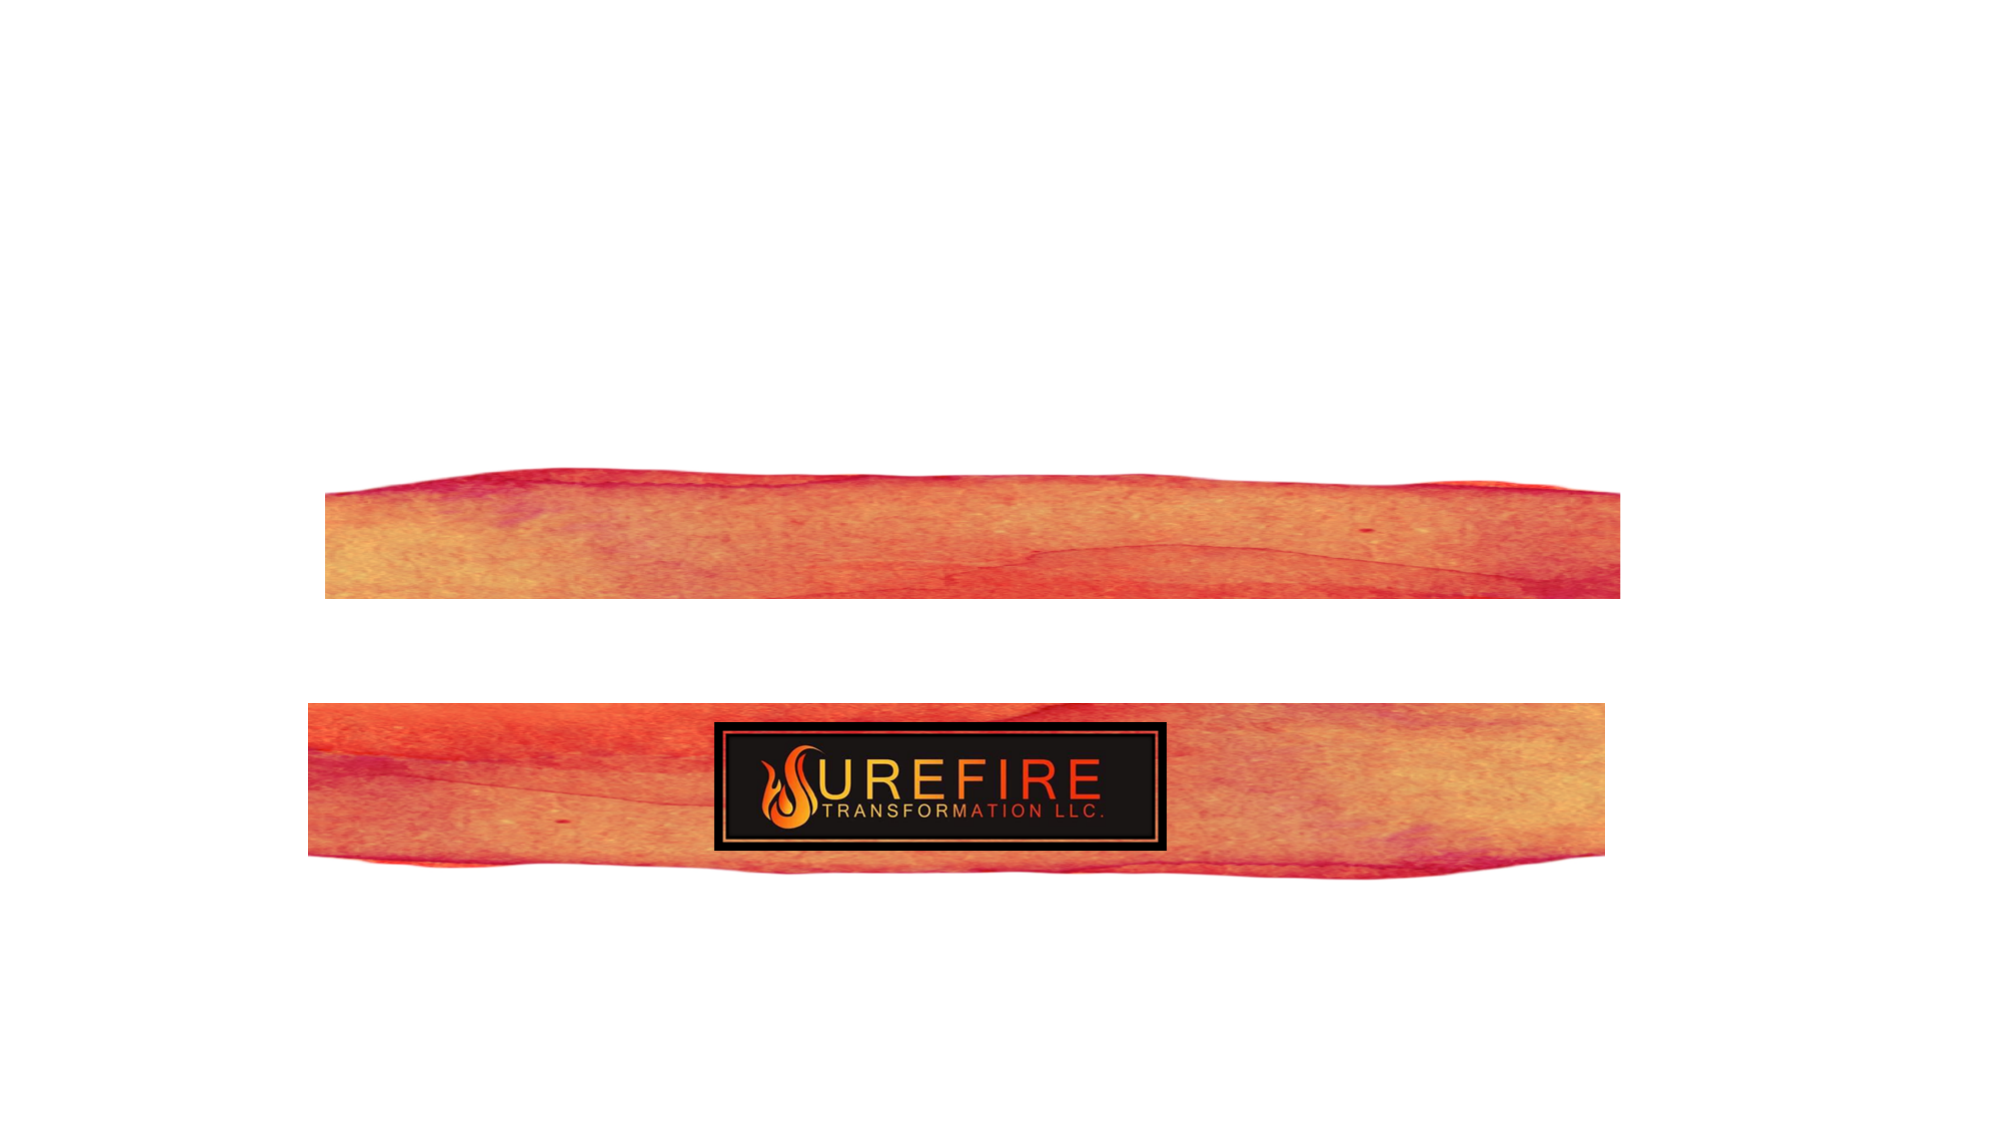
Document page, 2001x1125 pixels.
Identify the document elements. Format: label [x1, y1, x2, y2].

picture [308, 703, 1605, 906]
picture [324, 439, 1621, 599]
